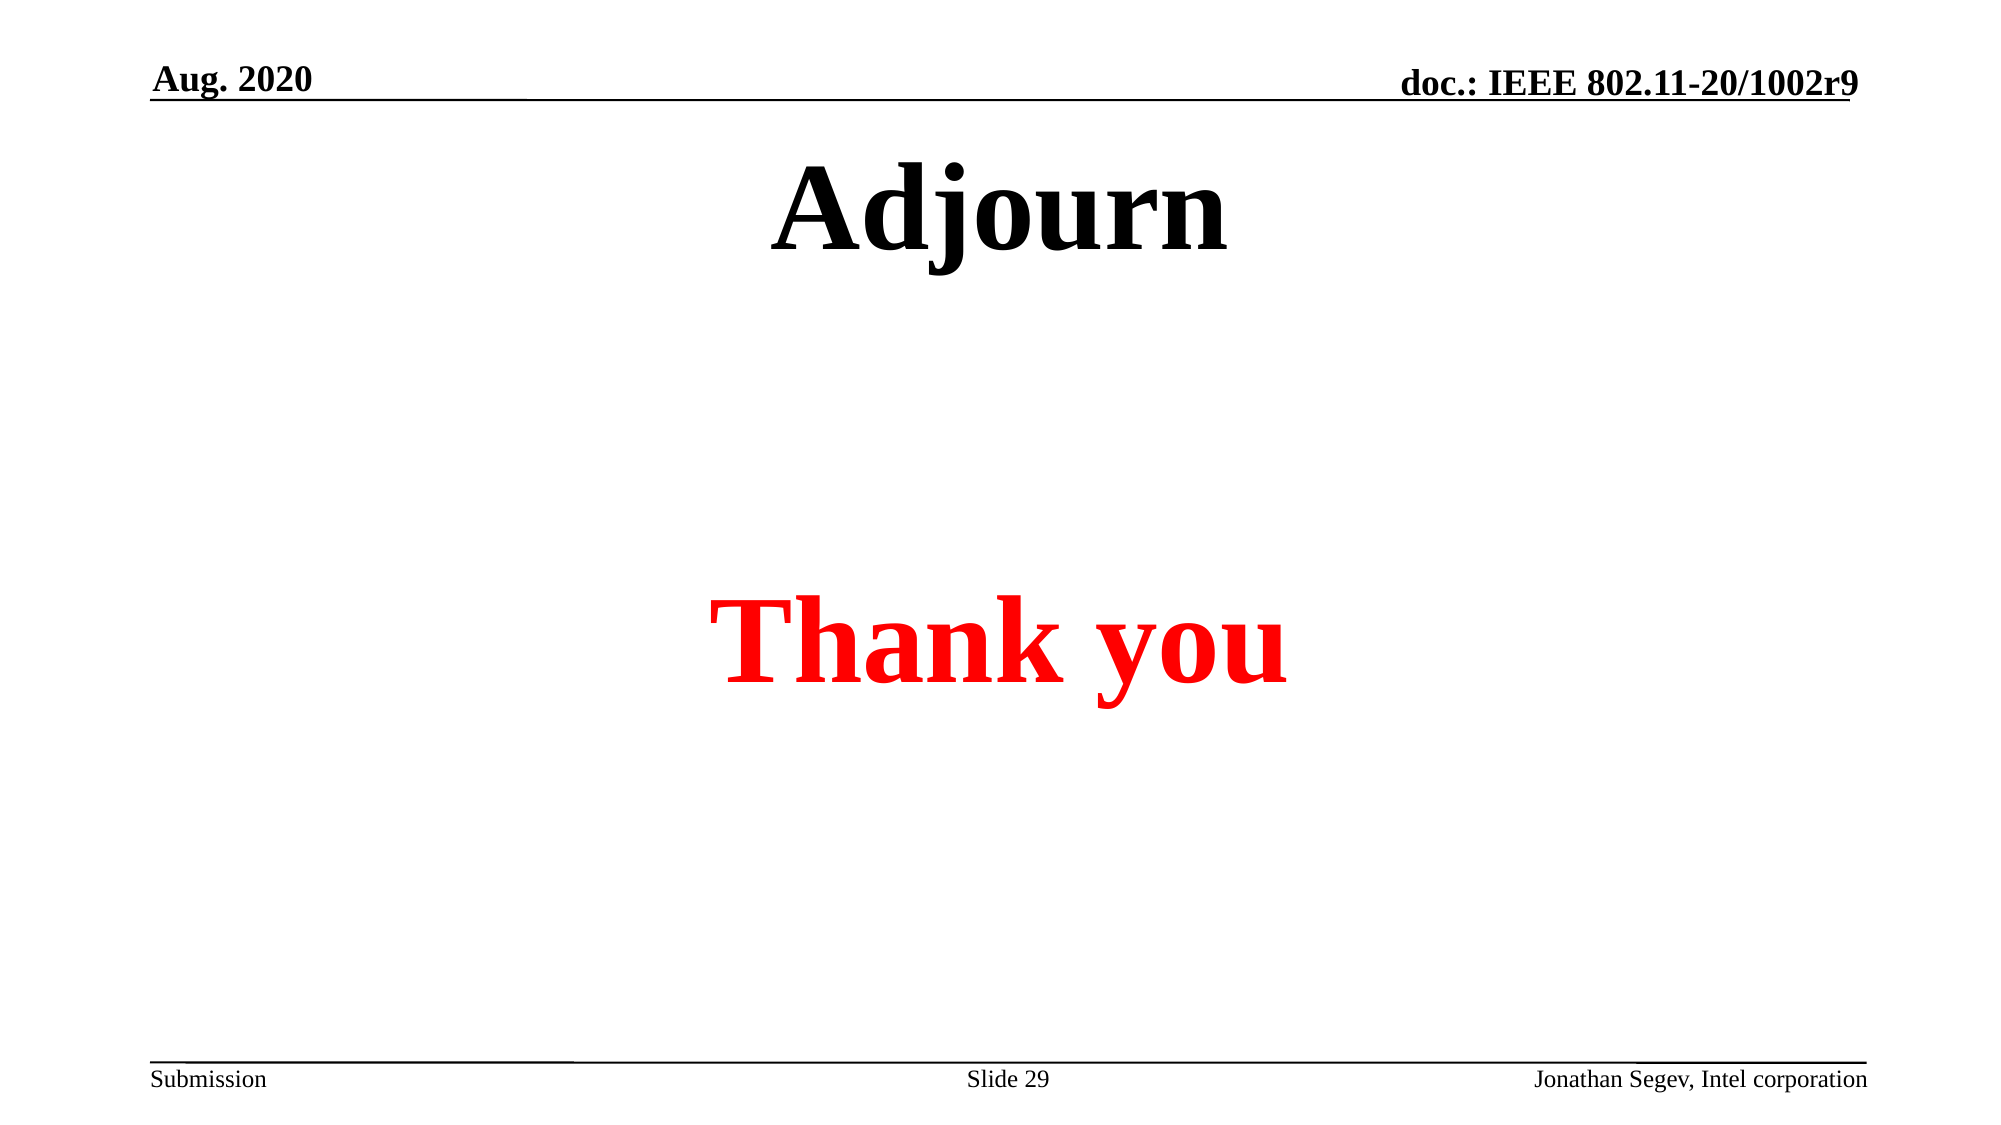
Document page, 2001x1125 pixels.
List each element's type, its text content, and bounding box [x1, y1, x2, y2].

title Adjourn [149, 112, 1850, 288]
list Thank you [149, 324, 1850, 1000]
slide_number Slide 29 [950, 1061, 1067, 1123]
footer Jonathan Segev, Intel corporation [1171, 1061, 1869, 1093]
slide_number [152, 54, 563, 100]
